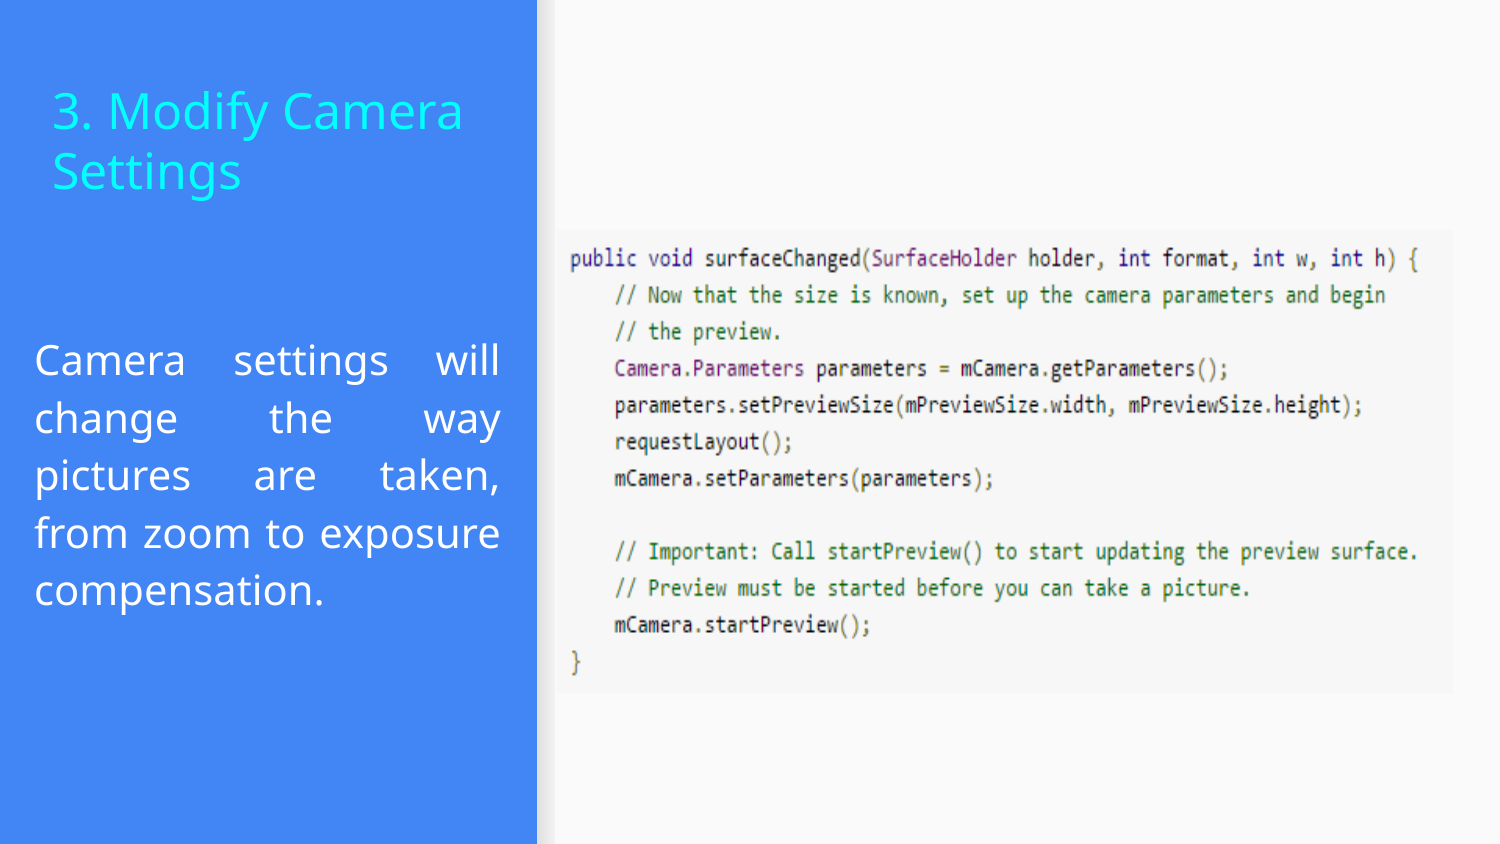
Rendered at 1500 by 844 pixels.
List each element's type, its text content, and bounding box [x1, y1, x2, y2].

picture [556, 230, 1453, 694]
title 3. Modify Camera Settings [37, 58, 498, 216]
list Camera settings will change the way pictures are taken, from zoom to exposure compensation. [19, 311, 516, 584]
